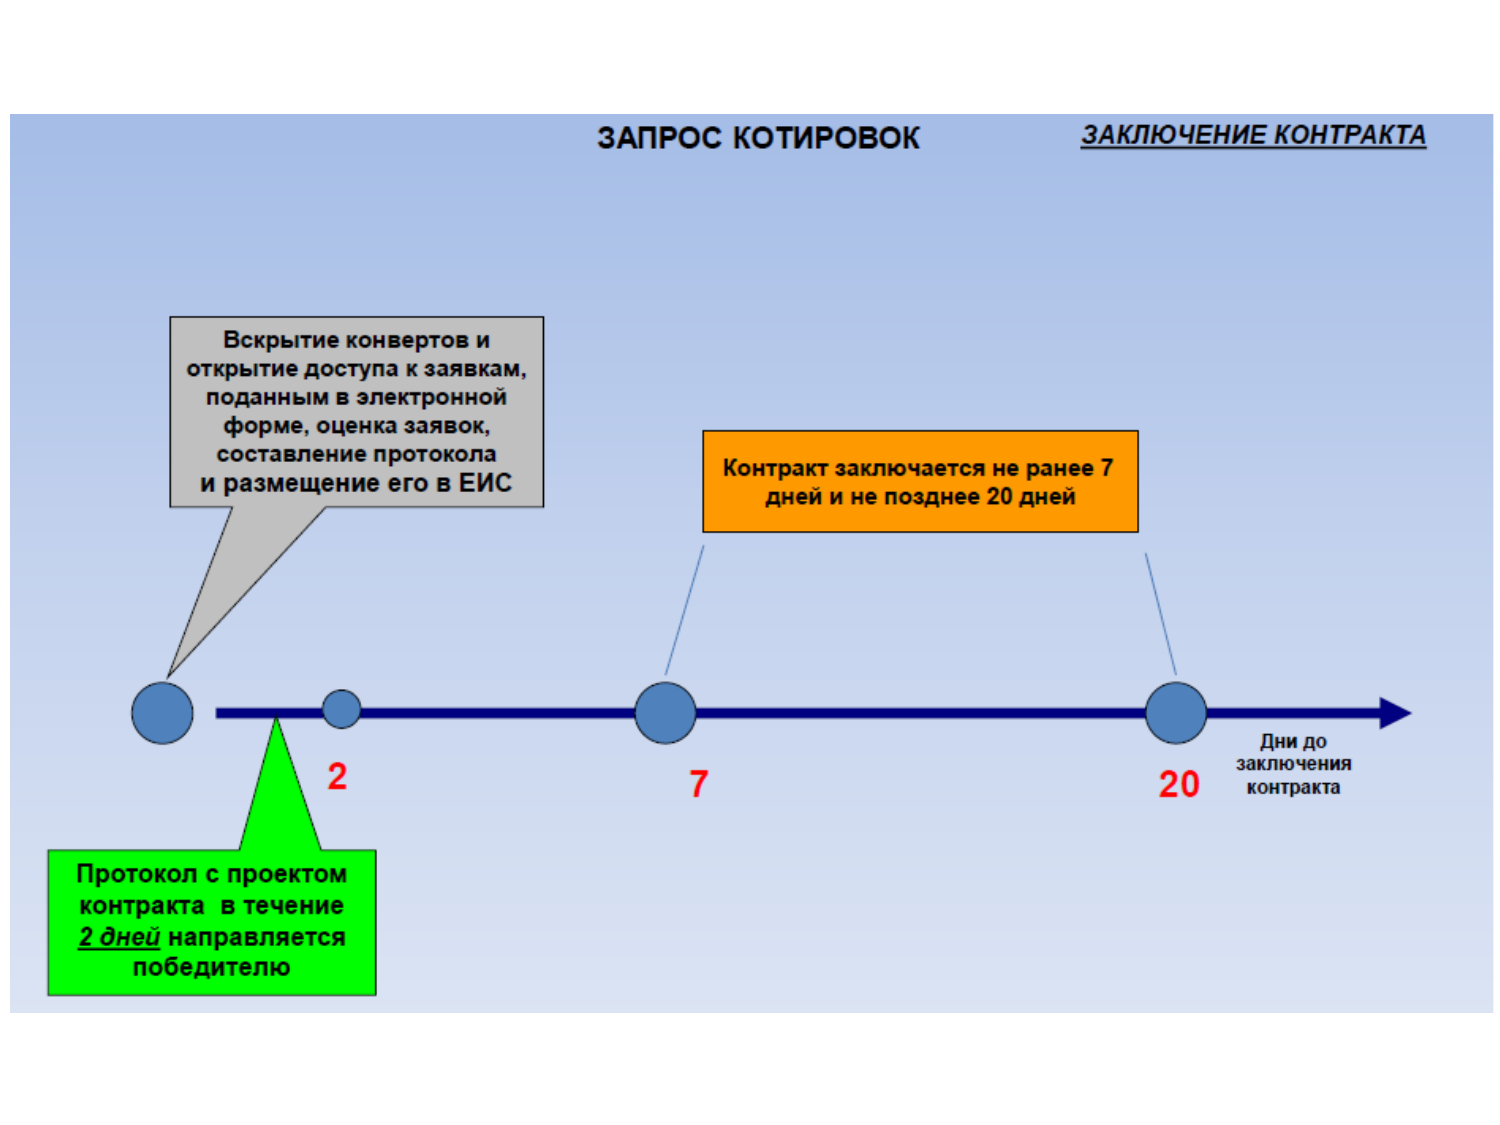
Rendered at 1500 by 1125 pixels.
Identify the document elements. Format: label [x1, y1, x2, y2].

picture [9, 114, 1494, 1013]
